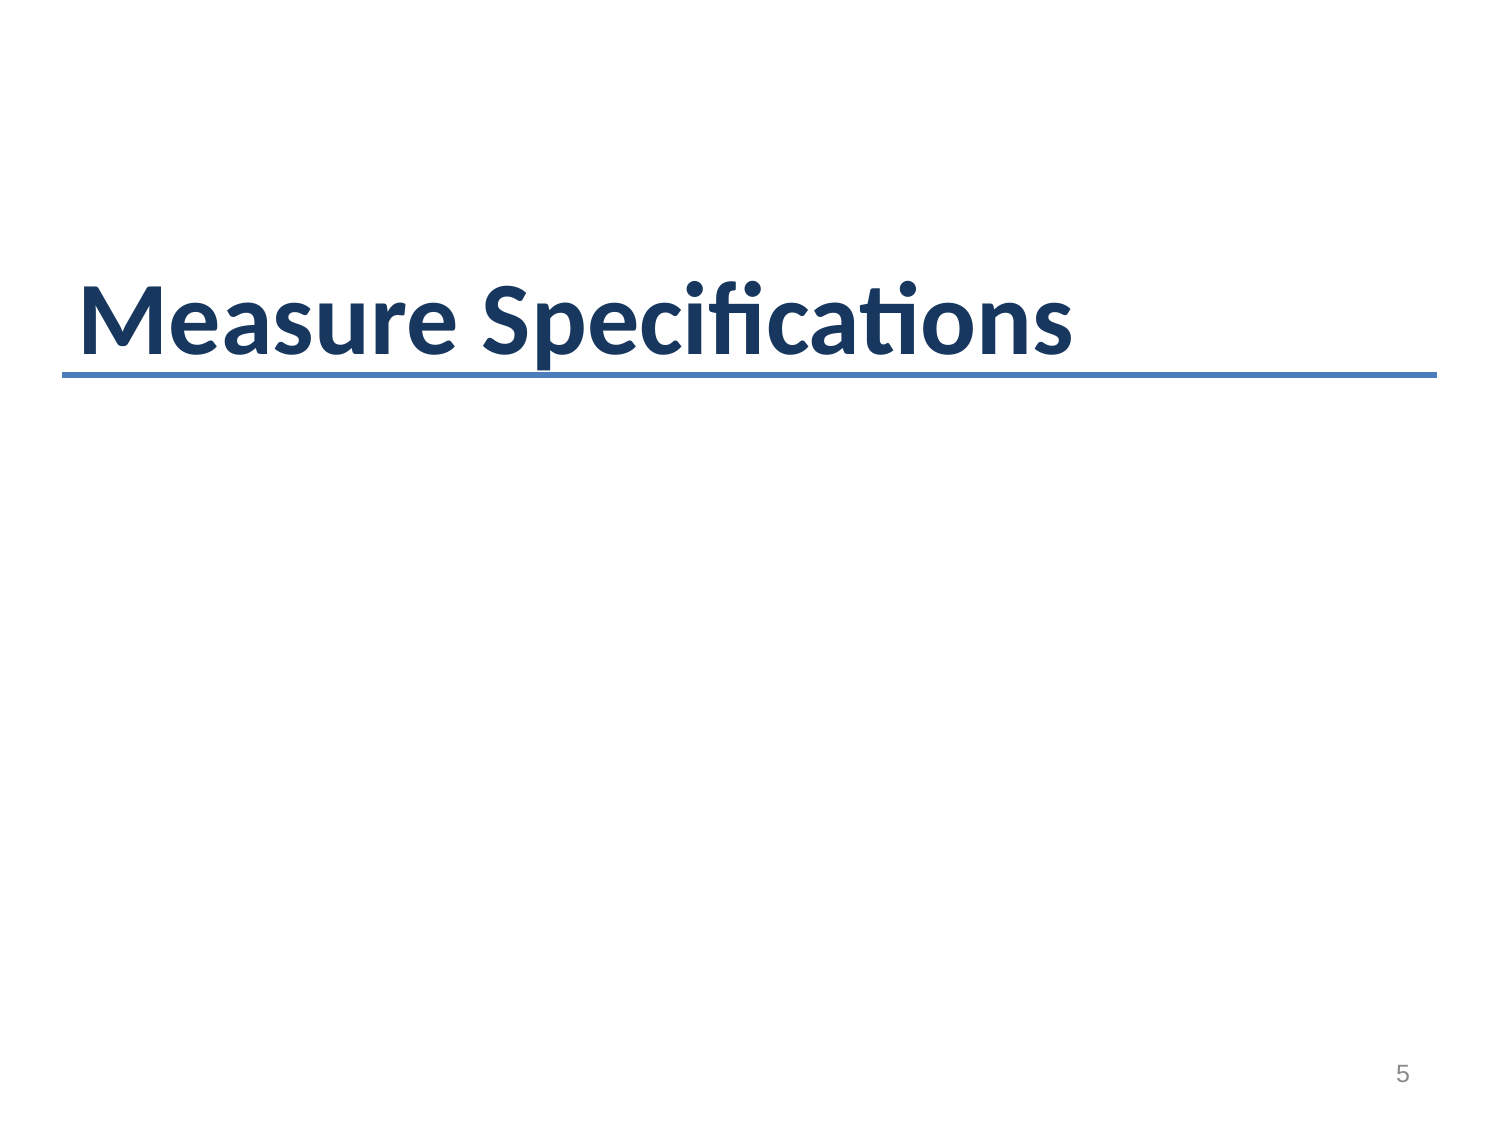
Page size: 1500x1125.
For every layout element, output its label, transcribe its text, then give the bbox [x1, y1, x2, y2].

title Measure Specifications [63, 200, 1413, 425]
slide_number 5 [1074, 1042, 1425, 1103]
